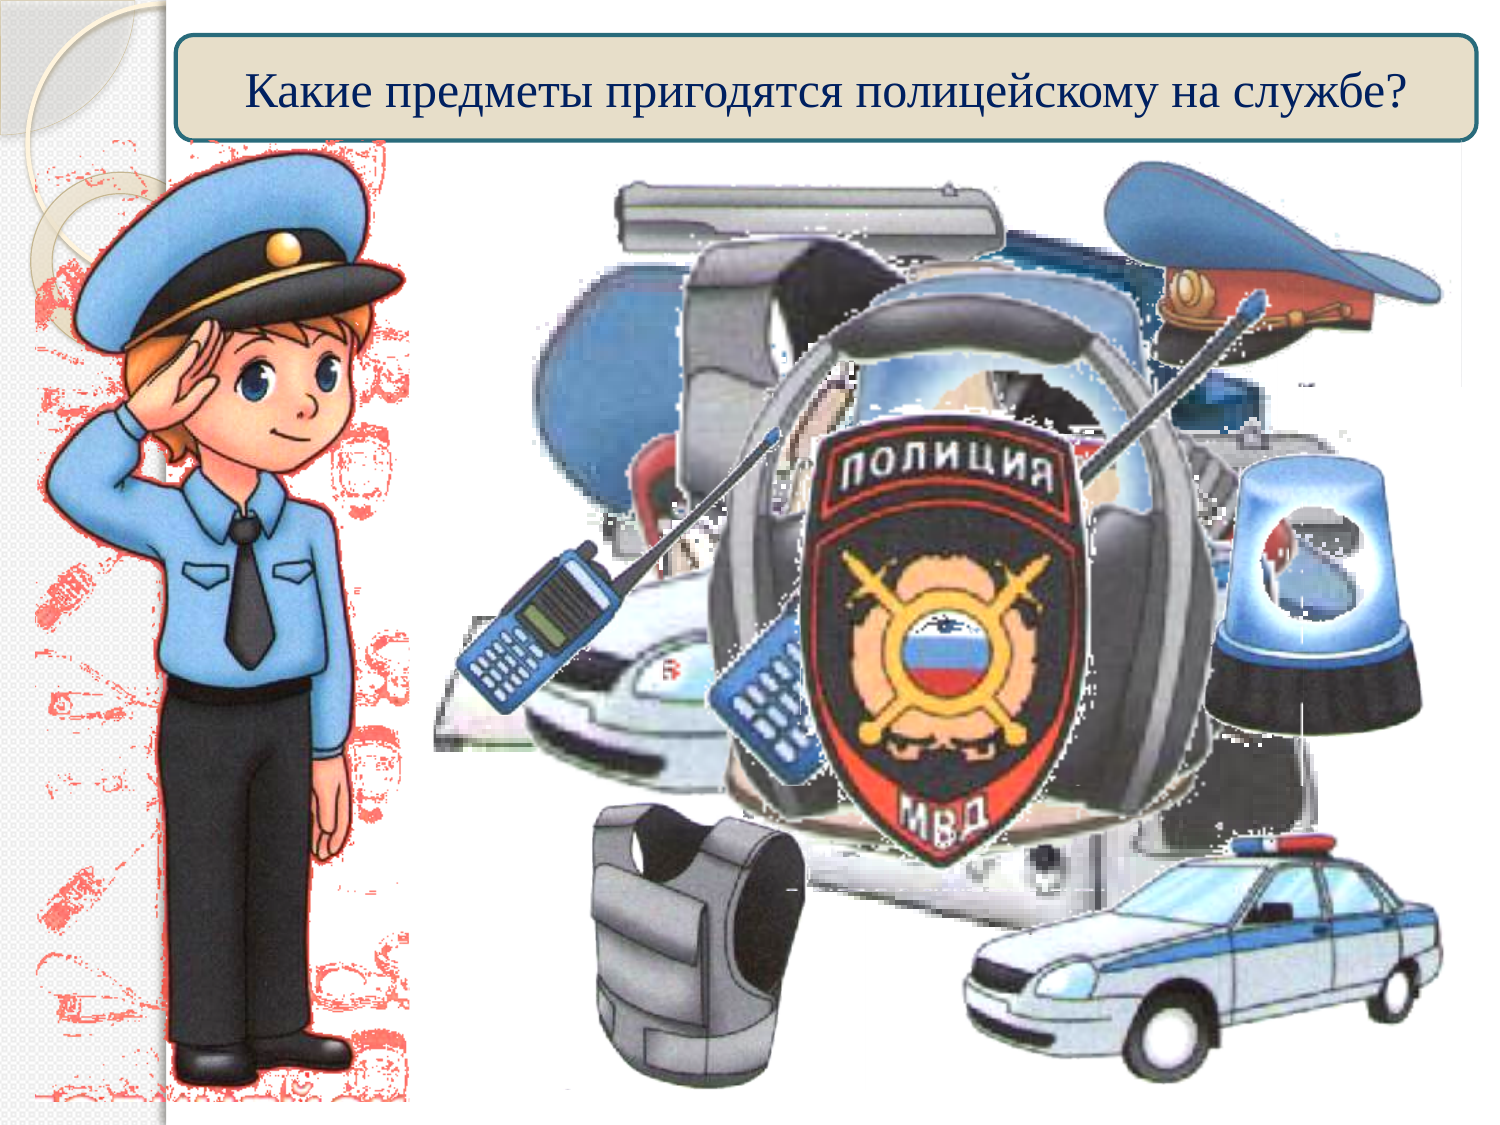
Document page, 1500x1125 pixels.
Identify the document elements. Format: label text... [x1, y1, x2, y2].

picture [34, 140, 410, 1102]
text_box Какие предметы пригодятся полицейскому на службе? [173, 32, 1479, 143]
picture [433, 140, 1463, 1091]
